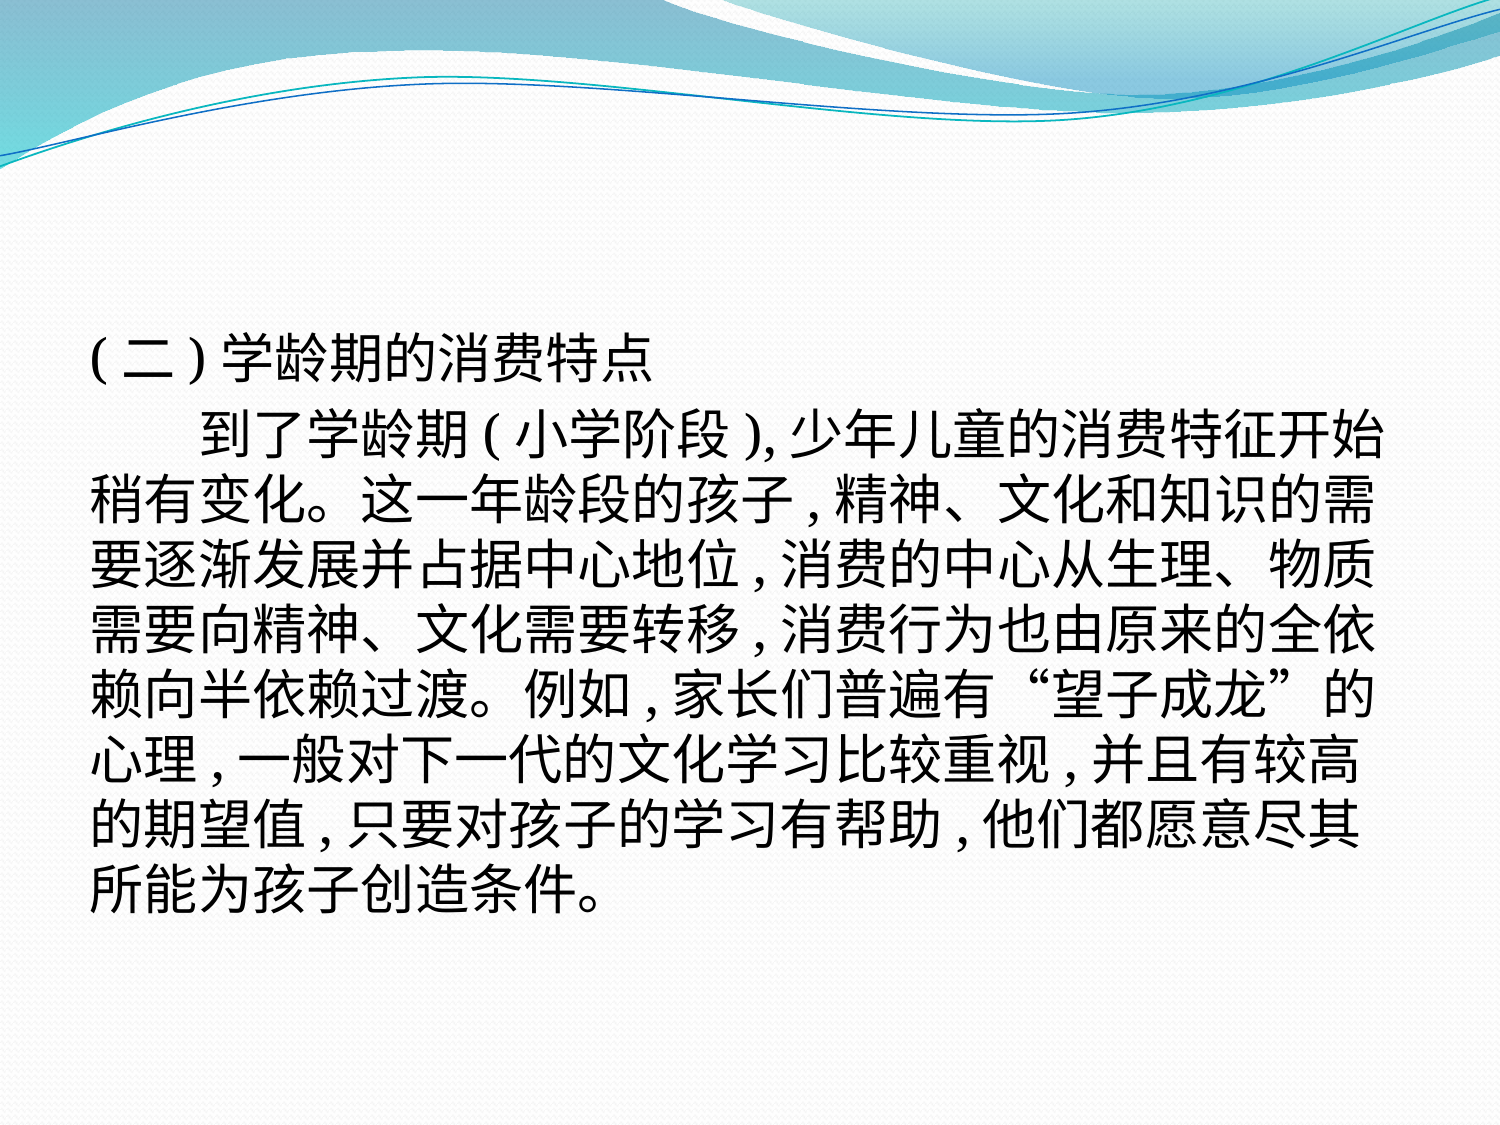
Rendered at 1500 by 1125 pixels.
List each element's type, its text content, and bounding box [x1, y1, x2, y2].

list (二)学龄期的消费特点 到了学龄期(小学阶段),少年儿童的消费特征开始稍有变化。这一年龄段的孩子,精神、文化和知识的需要逐渐发展并占据中心地位,消费的中心从生理、物质需要向精神、文化需要转移,消费行为也由原来的全依赖向半依赖过渡。例如,家长们普遍有“望子成龙”的心理,一般对下一代的文化学习比较重视,并且有较高的期望值,只要对孩子的学习有帮助,他们都愿意尽其所能为孩子创造条件。 [75, 317, 1425, 1038]
